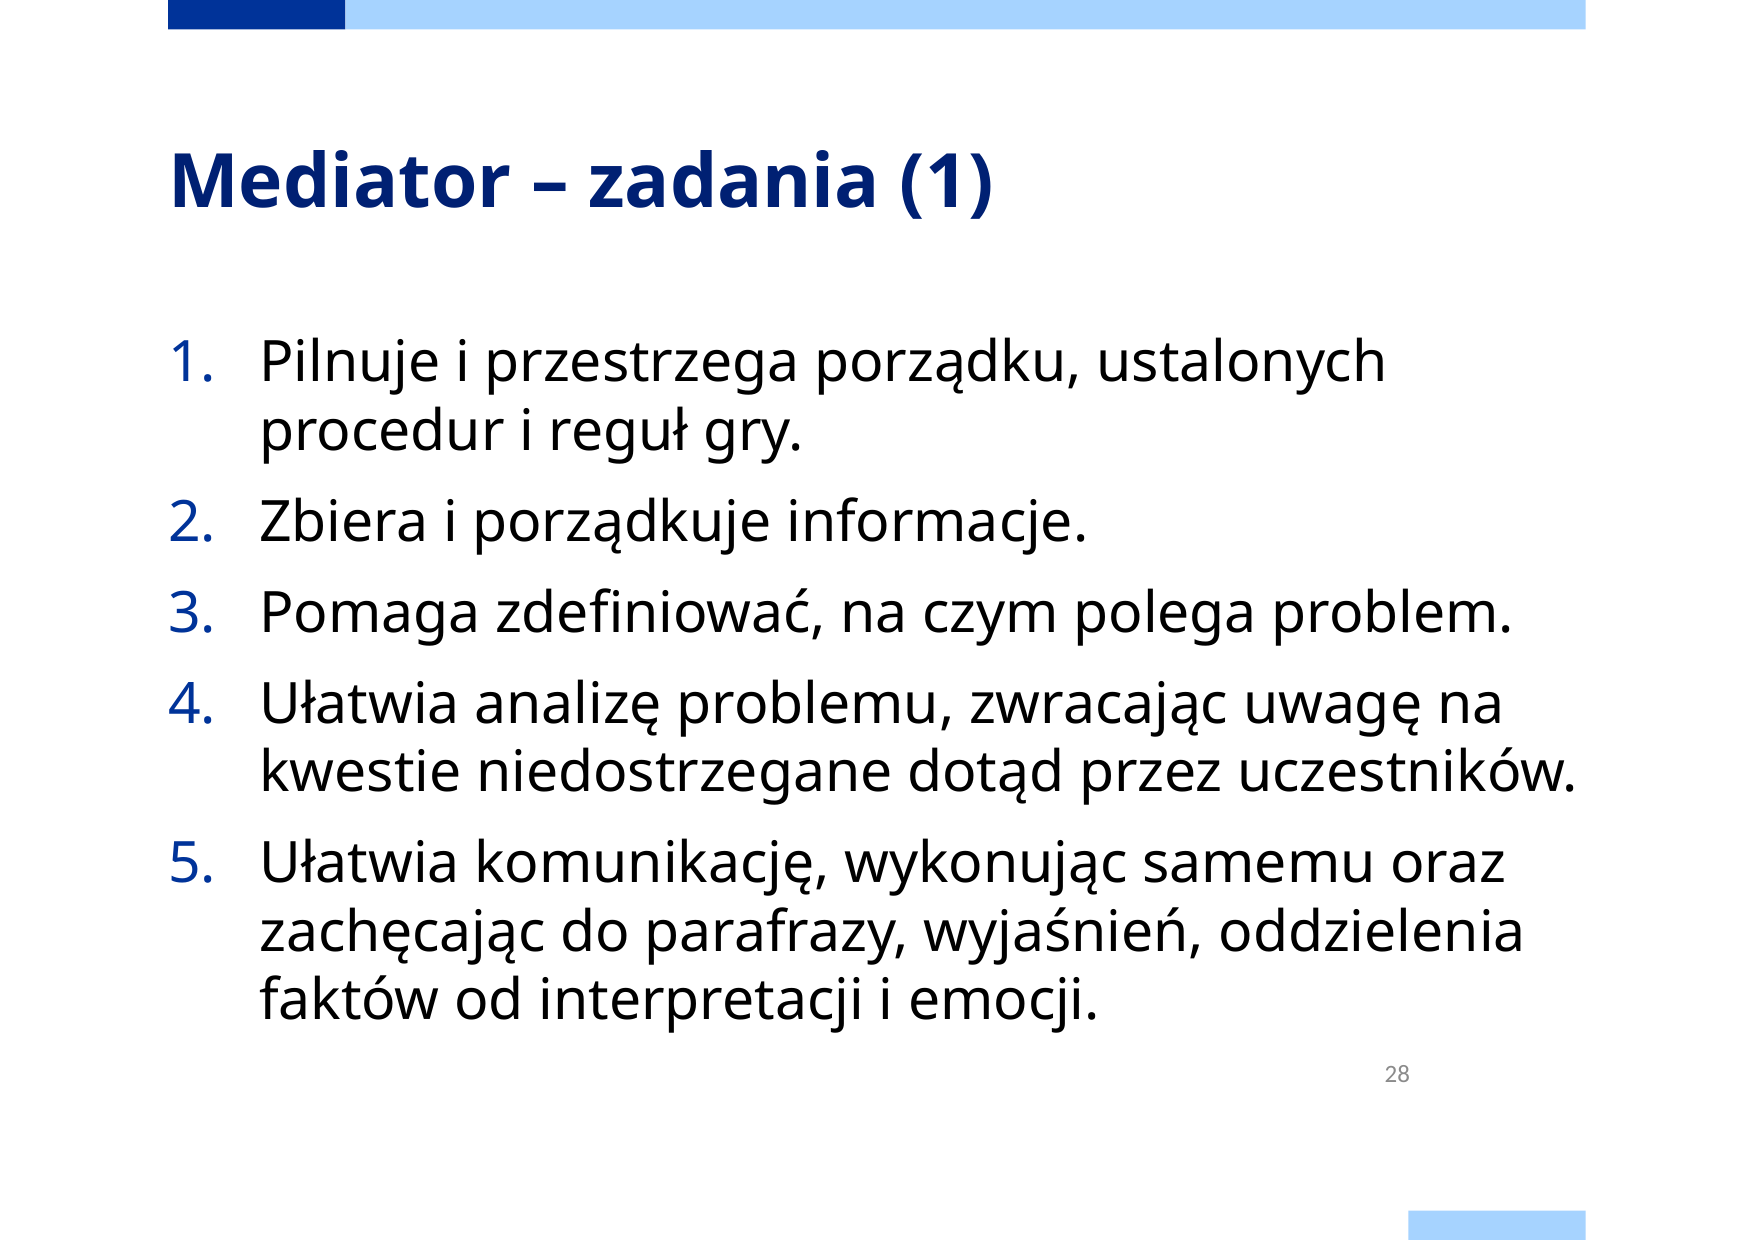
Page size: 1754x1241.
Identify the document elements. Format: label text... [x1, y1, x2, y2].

title Mediator – zadania (1) [168, 147, 1586, 231]
slide_number 28 [1074, 1042, 1425, 1103]
list Pilnuje i przestrzega porządku, ustalonych procedur i reguł gry. Zbiera i porządkuje informacje. Pomaga zdefiniować, na czym polega problem. Ułatwia analizę problemu, zwracając uwagę na kwestie niedostrzegane dotąd przez uczestników. Ułatwia komunikację, wykonując samemu oraz zachęcając do parafrazy, wyjaśnień, oddzielenia faktów od interpretacji i emocji. [168, 324, 1586, 1093]
